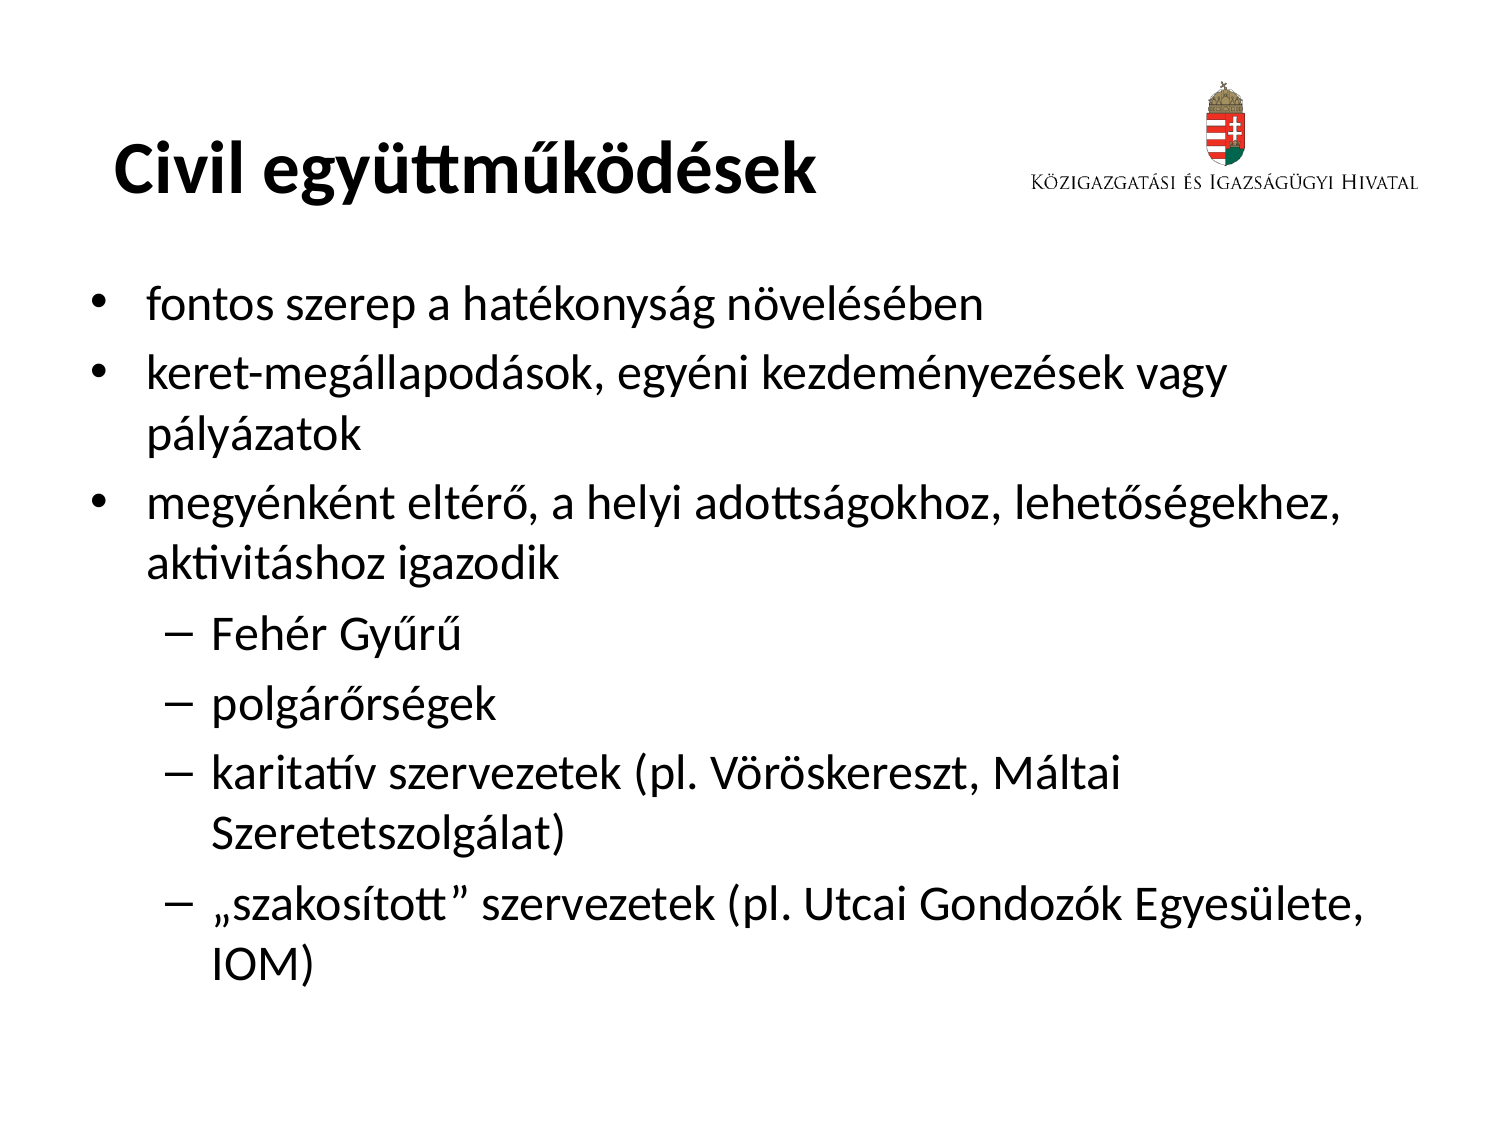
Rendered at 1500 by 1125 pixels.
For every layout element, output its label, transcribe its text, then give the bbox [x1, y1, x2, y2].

picture [1031, 81, 1418, 189]
list fontos szerep a hatékonyság növelésében keret-megállapodások, egyéni kezdeményezések vagy pályázatok megyénként eltérő, a helyi adottságokhoz, lehetőségekhez, aktivitáshoz igazodik Fehér Gyűrű polgárőrségek karitatív szervezetek (pl. Vöröskereszt, Máltai Szeretetszolgálat) „szakosított” szervezetek (pl. Utcai Gondozók Egyesülete, IOM) [75, 262, 1425, 1005]
text_box Civil együttműködések [99, 70, 1450, 258]
